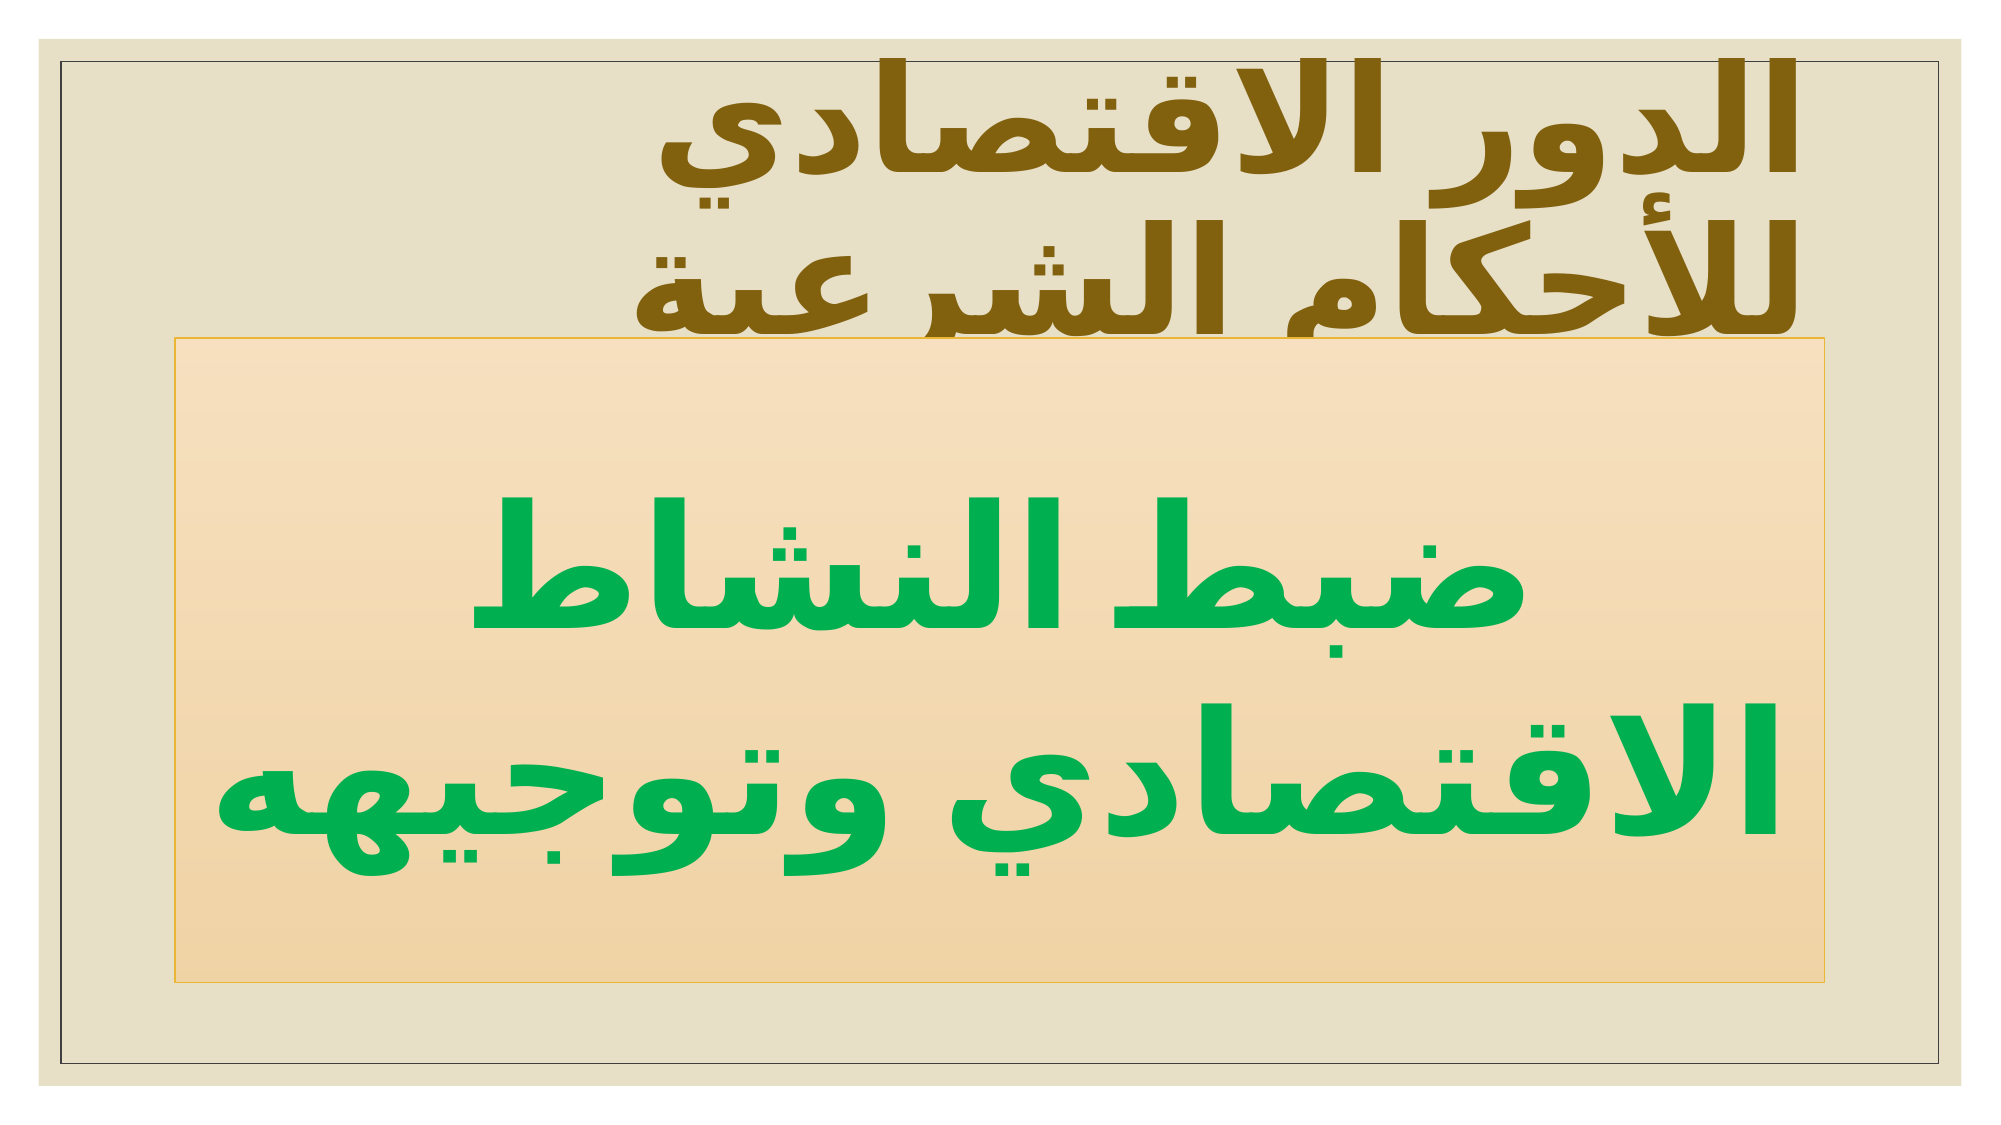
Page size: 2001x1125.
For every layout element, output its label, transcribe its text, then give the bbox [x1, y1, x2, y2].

title الدور الاقتصادي للأحكام الشرعية [174, 92, 1825, 318]
list ضبط النشاط الاقتصادي وتوجيهه [174, 337, 1825, 983]
